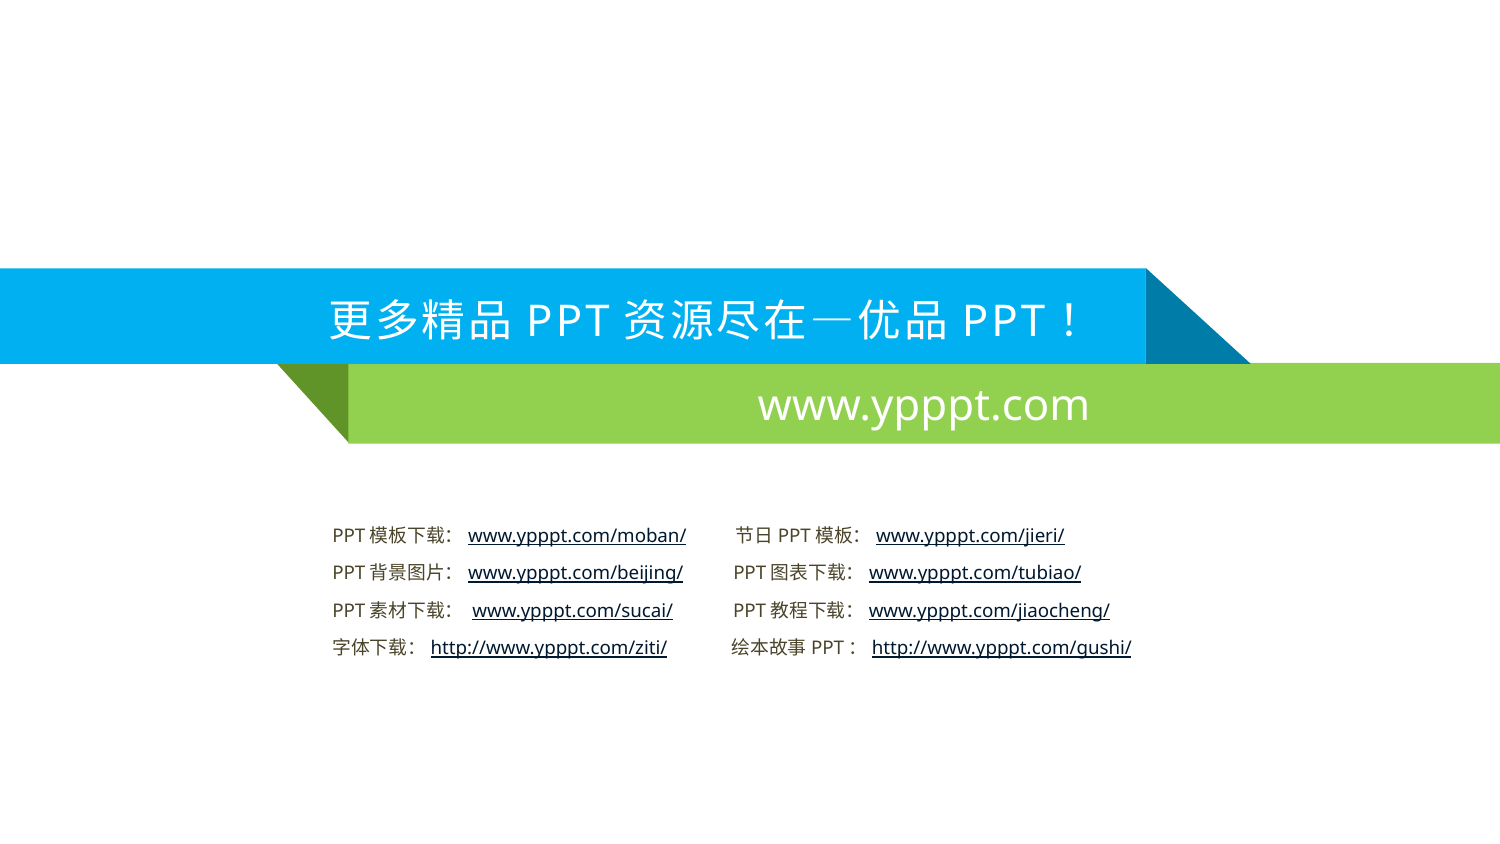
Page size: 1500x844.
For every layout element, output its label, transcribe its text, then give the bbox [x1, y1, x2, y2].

text_box 更多精品PPT资源尽在—优品PPT！ [0, 267, 1144, 365]
text_box www.ypppt.com [347, 362, 1500, 445]
text_box PPT模板下载：www.ypppt.com/moban/ 节日PPT模板：www.ypppt.com/jieri/ PPT背景图片：www.ypppt.com/beijing/ PPT图表下载：www.ypppt.com/tubiao/ PPT素材下载： www.ypppt.com/sucai/ PPT教程下载：www.ypppt.com/jiaocheng/ 字体下载：http://www.ypppt.com/ziti/ 绘本故事PPT：http://www.ypppt.com/gushi/ [317, 482, 1168, 691]
text_box [276, 365, 347, 443]
text_box [1144, 265, 1254, 365]
